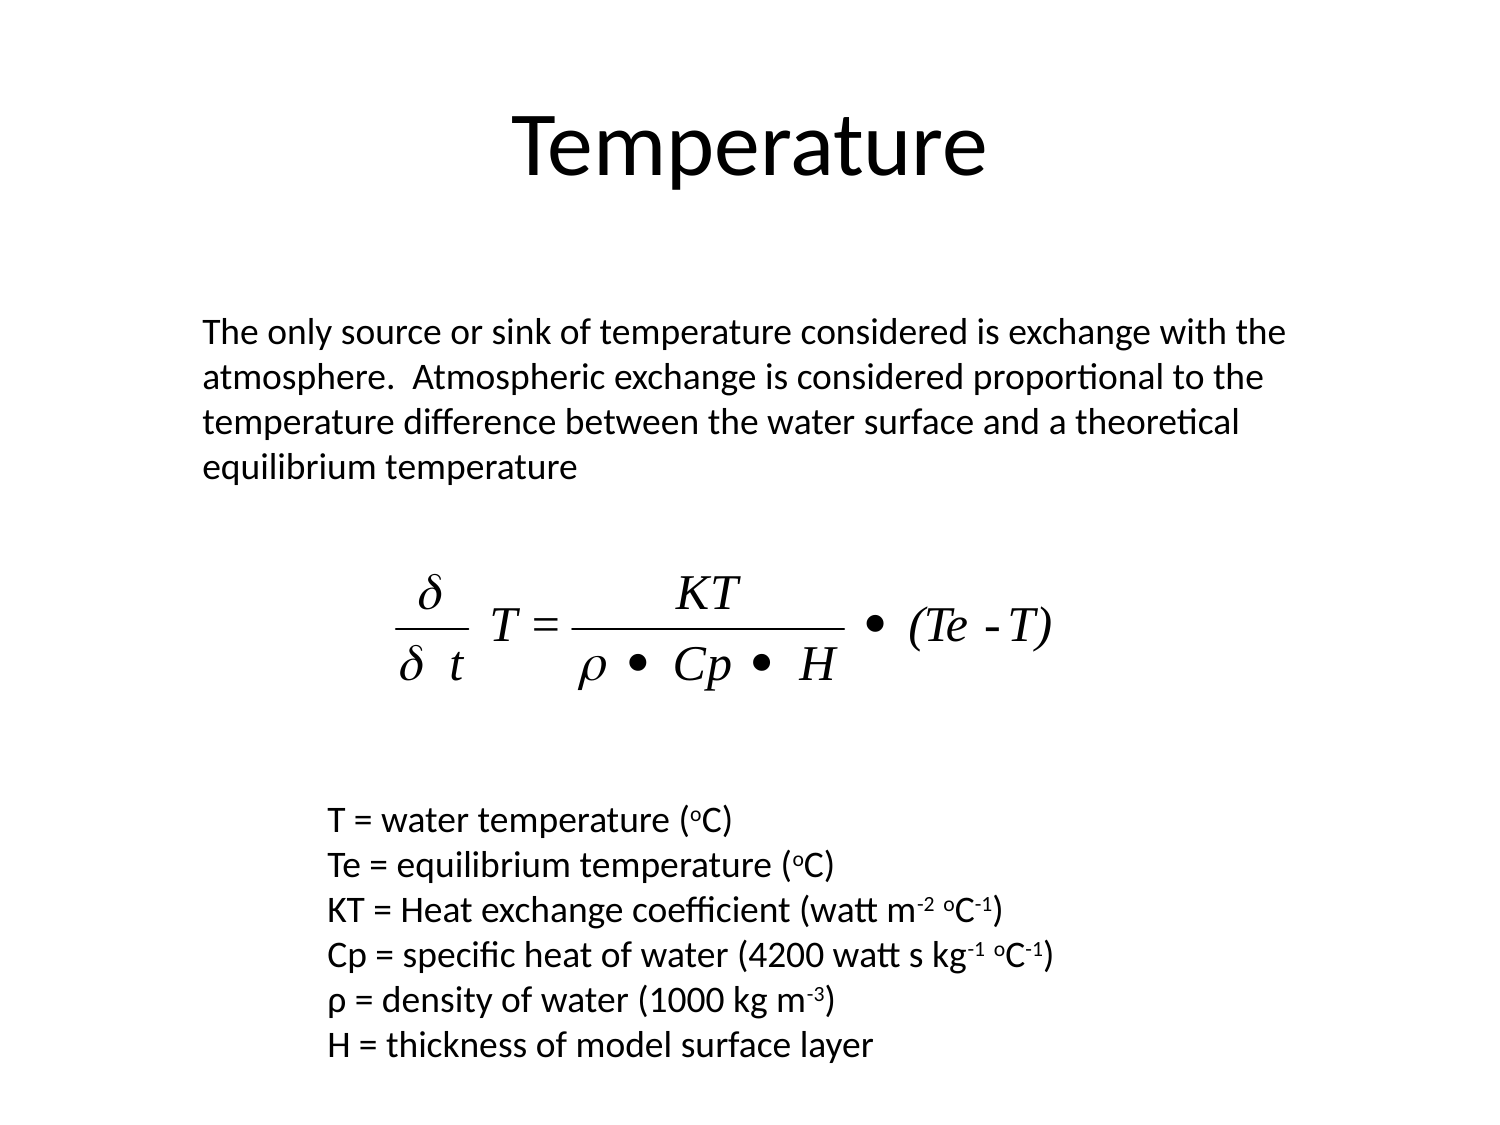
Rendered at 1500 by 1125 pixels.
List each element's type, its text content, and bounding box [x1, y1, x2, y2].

text_box The only source or sink of temperature considered is exchange with the atmosphere. Atmospheric exchange is considered proportional to the temperature difference between the water surface and a theoretical equilibrium temperature [187, 299, 1313, 495]
text_box T = water temperature (oC) Te = equilibrium temperature (oC) KT = Heat exchange coefficient (watt m-2 oC-1) Cp = specific heat of water (4200 watt s kg-1 oC-1) ρ = density of water (1000 kg m-3) H = thickness of model surface layer [312, 787, 1163, 1073]
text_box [387, 562, 1060, 701]
title Temperature [75, 45, 1425, 233]
